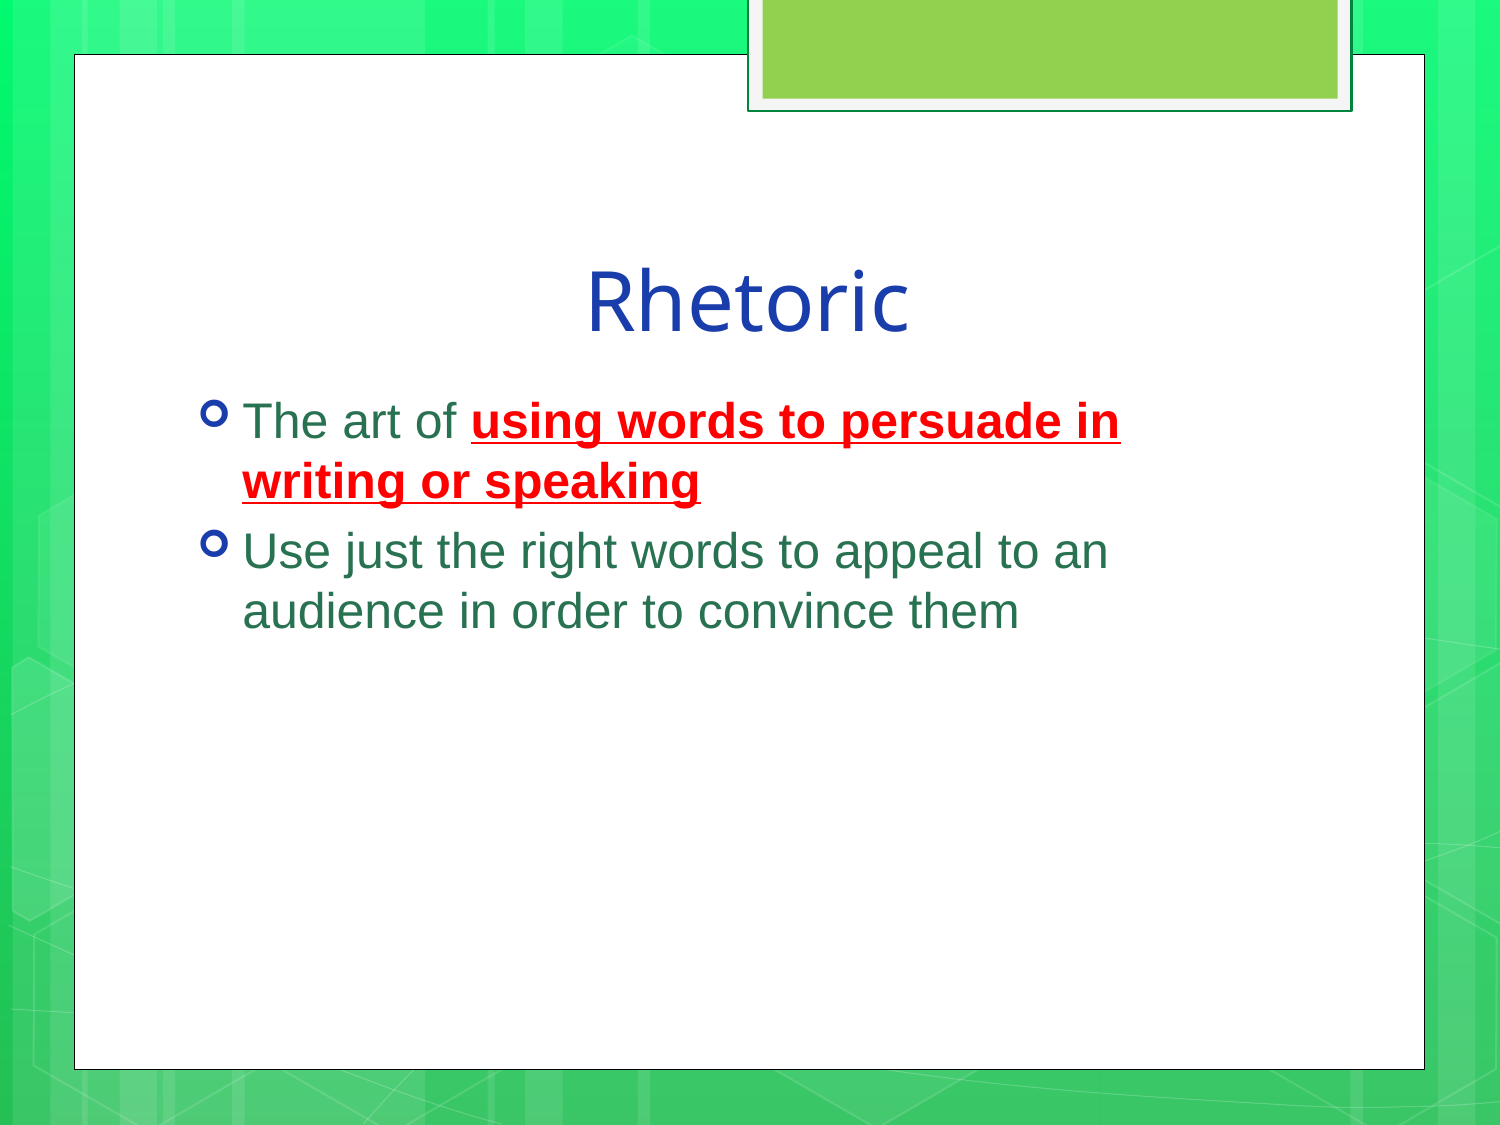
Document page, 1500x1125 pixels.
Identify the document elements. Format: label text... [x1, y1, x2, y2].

title Rhetoric [171, 168, 1324, 357]
list The art of using words to persuade in writing or speaking Use just the right words to appeal to an audience in order to convince them [171, 381, 1283, 957]
